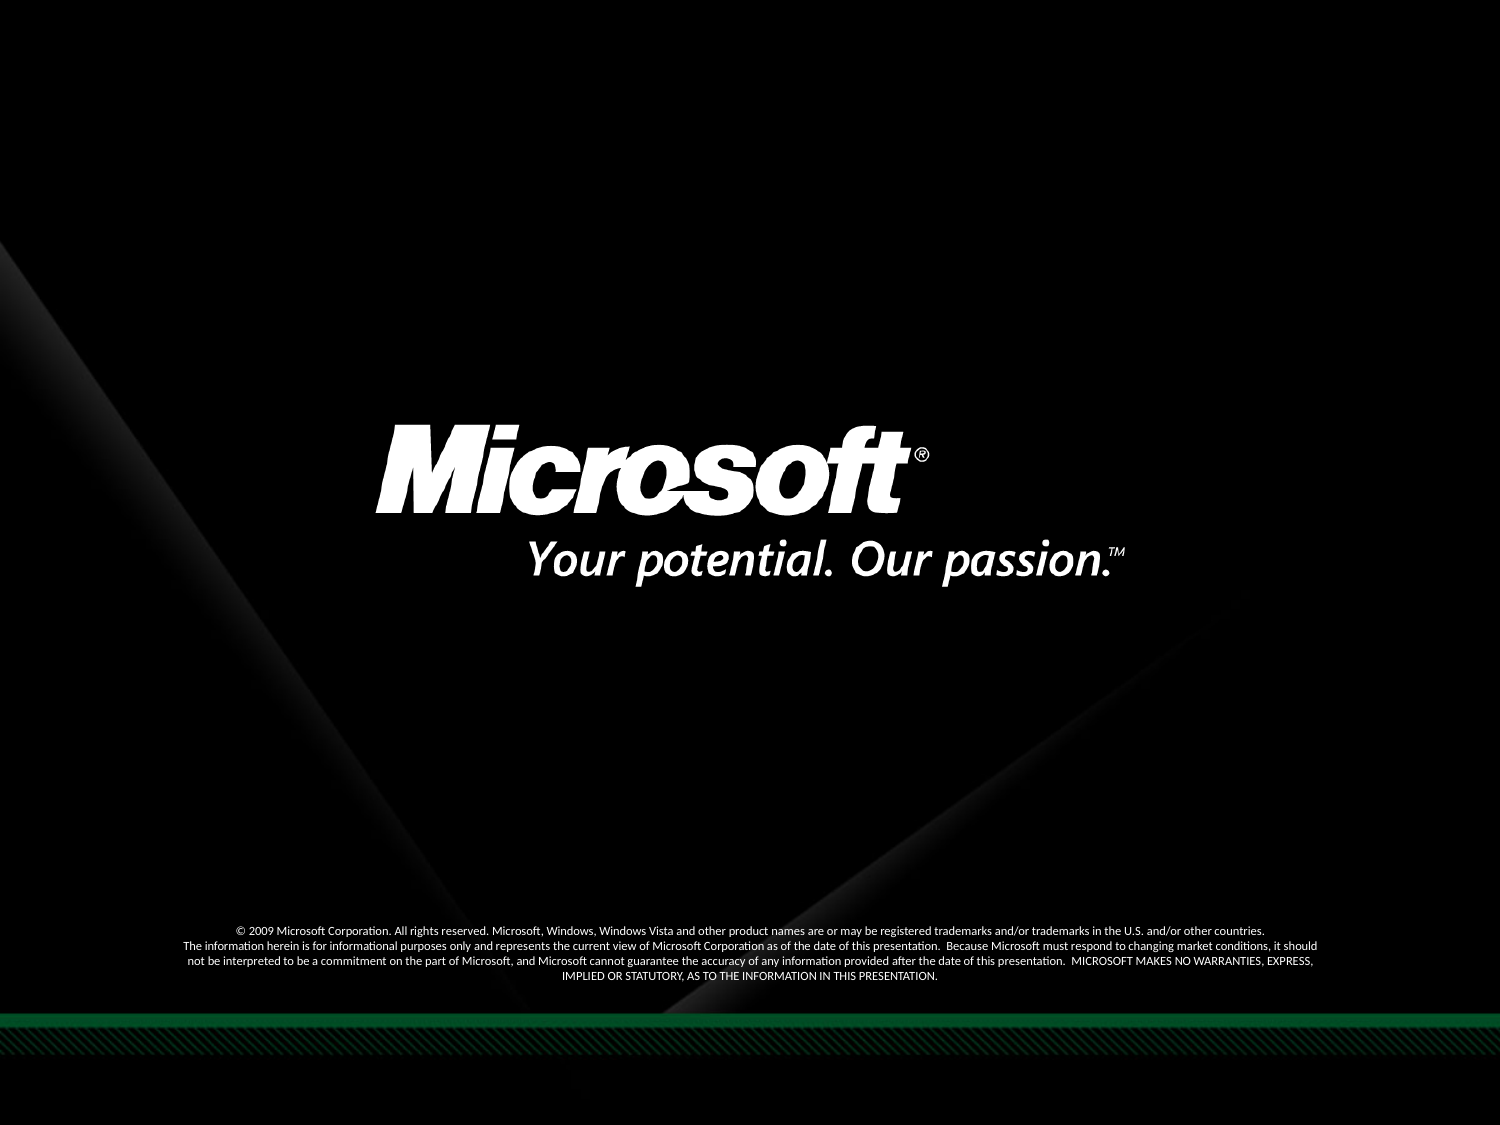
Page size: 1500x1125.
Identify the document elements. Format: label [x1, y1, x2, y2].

text_box [158, 915, 1342, 991]
picture [0, 0, 1500, 1125]
